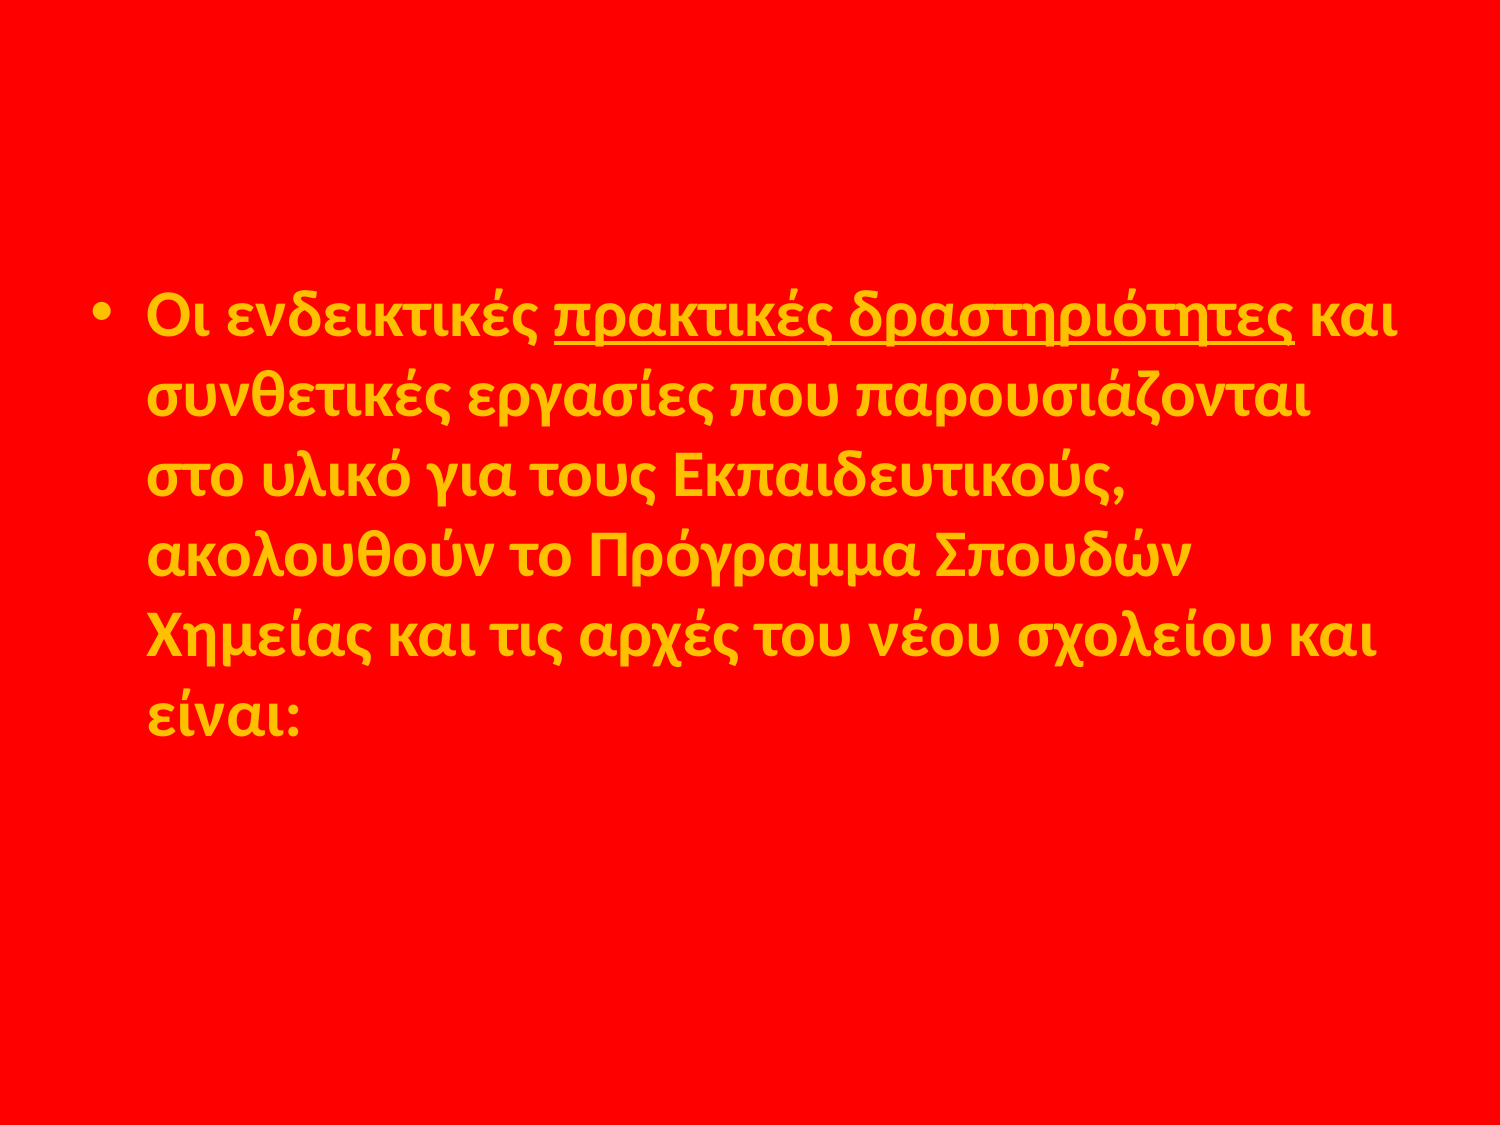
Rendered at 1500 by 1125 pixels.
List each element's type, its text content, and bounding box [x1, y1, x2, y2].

list Οι ενδεικτικές πρακτικές δραστηριότητες και συνθετικές εργασίες που παρουσιάζονται στο υλικό για τους Εκπαιδευτικούς, ακολουθούν το Πρόγραμμα Σπουδών Χημείας και τις αρχές του νέου σχολείου και είναι: [75, 262, 1425, 1005]
